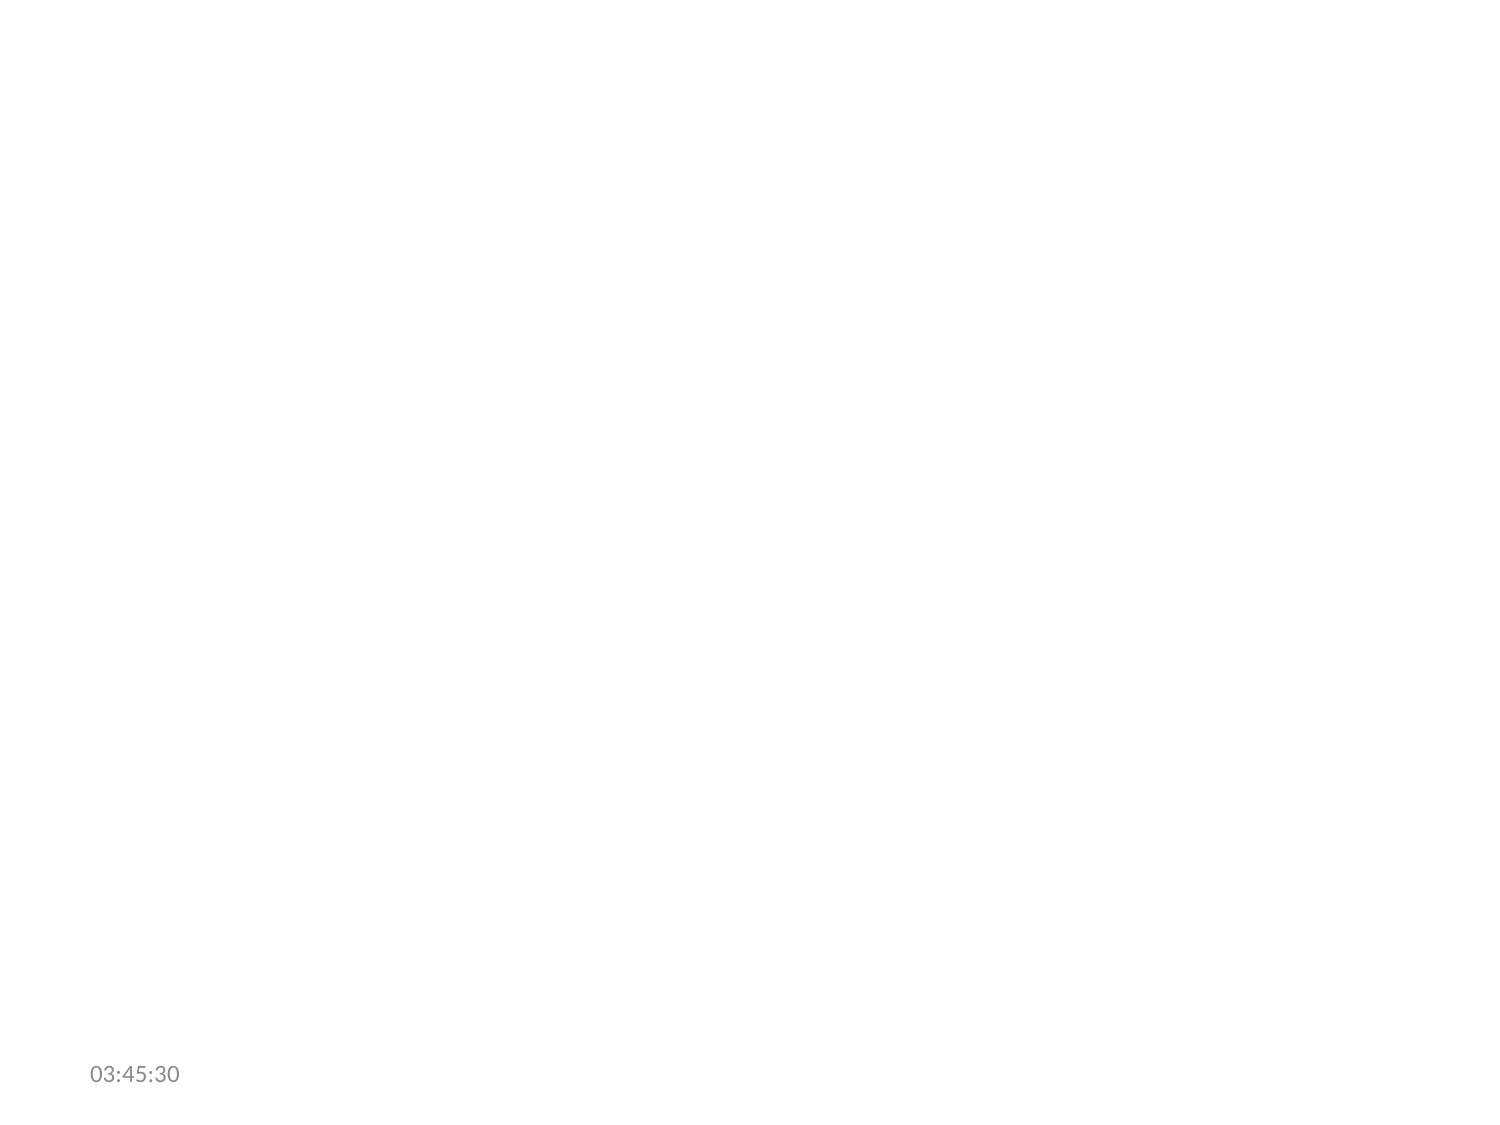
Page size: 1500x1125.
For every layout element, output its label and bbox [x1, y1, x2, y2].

slide_number [75, 1042, 425, 1103]
